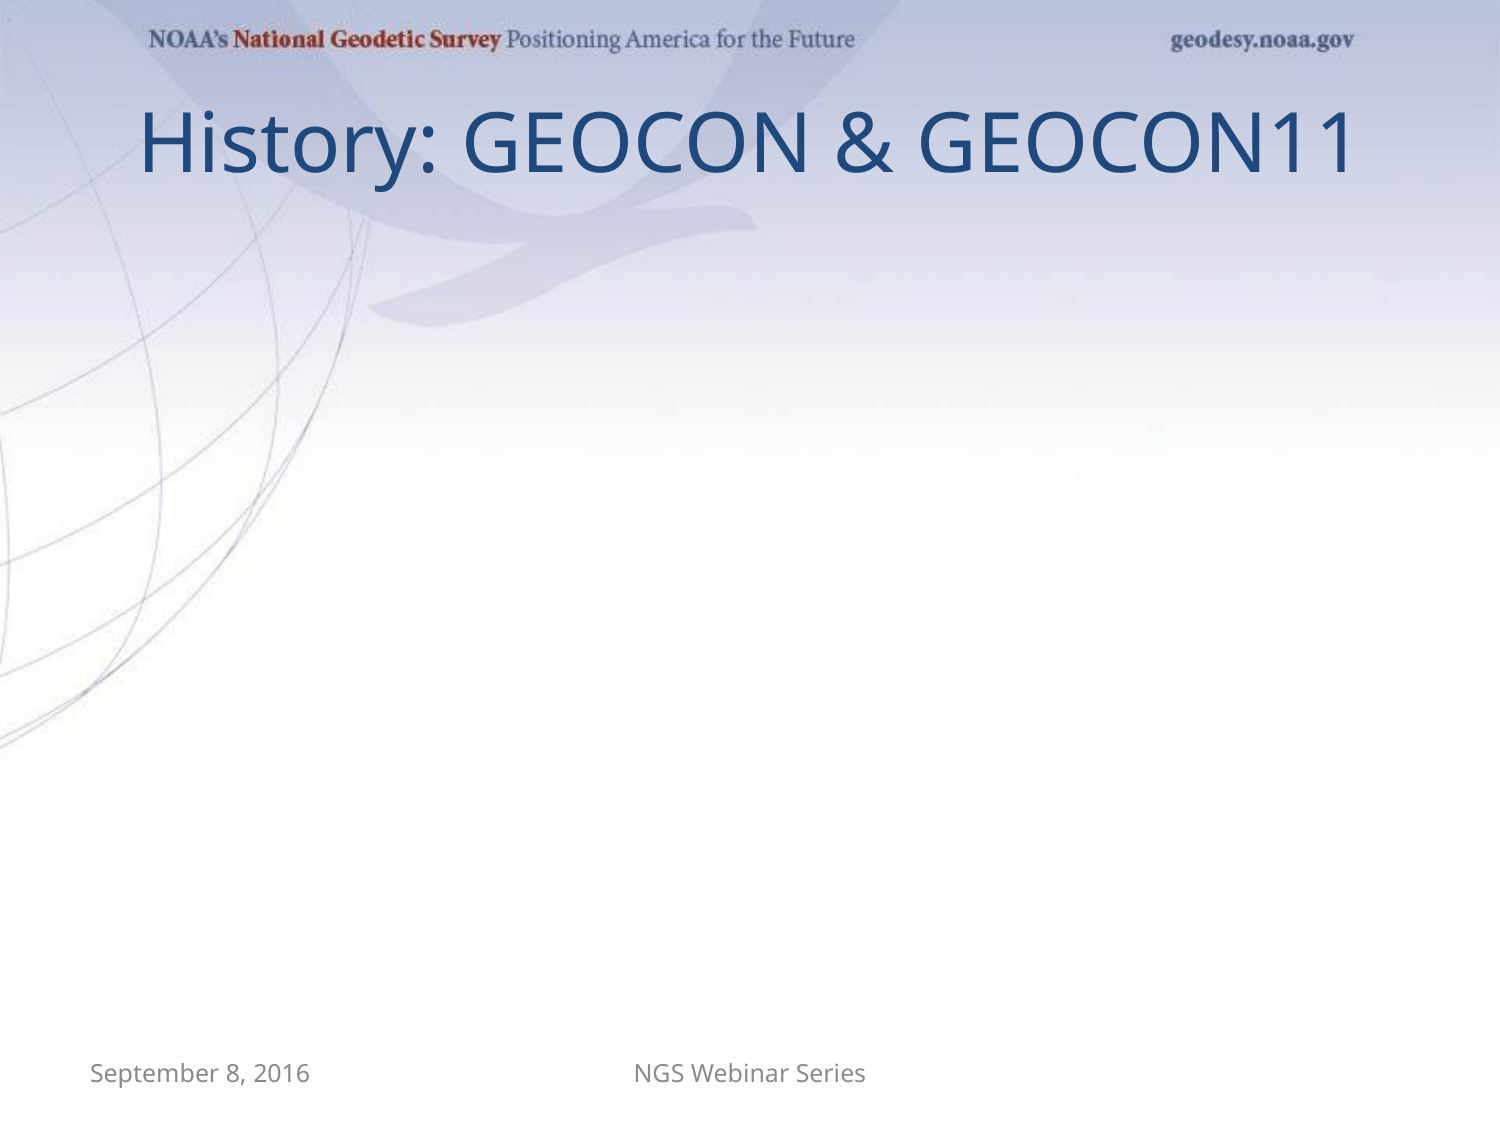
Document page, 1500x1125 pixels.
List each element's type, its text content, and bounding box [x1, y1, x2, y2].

picture [0, 0, 1500, 1122]
footer NGS Webinar Series [512, 1042, 988, 1103]
title History: GEOCON & GEOCON11 [75, 45, 1425, 233]
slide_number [75, 1042, 425, 1103]
